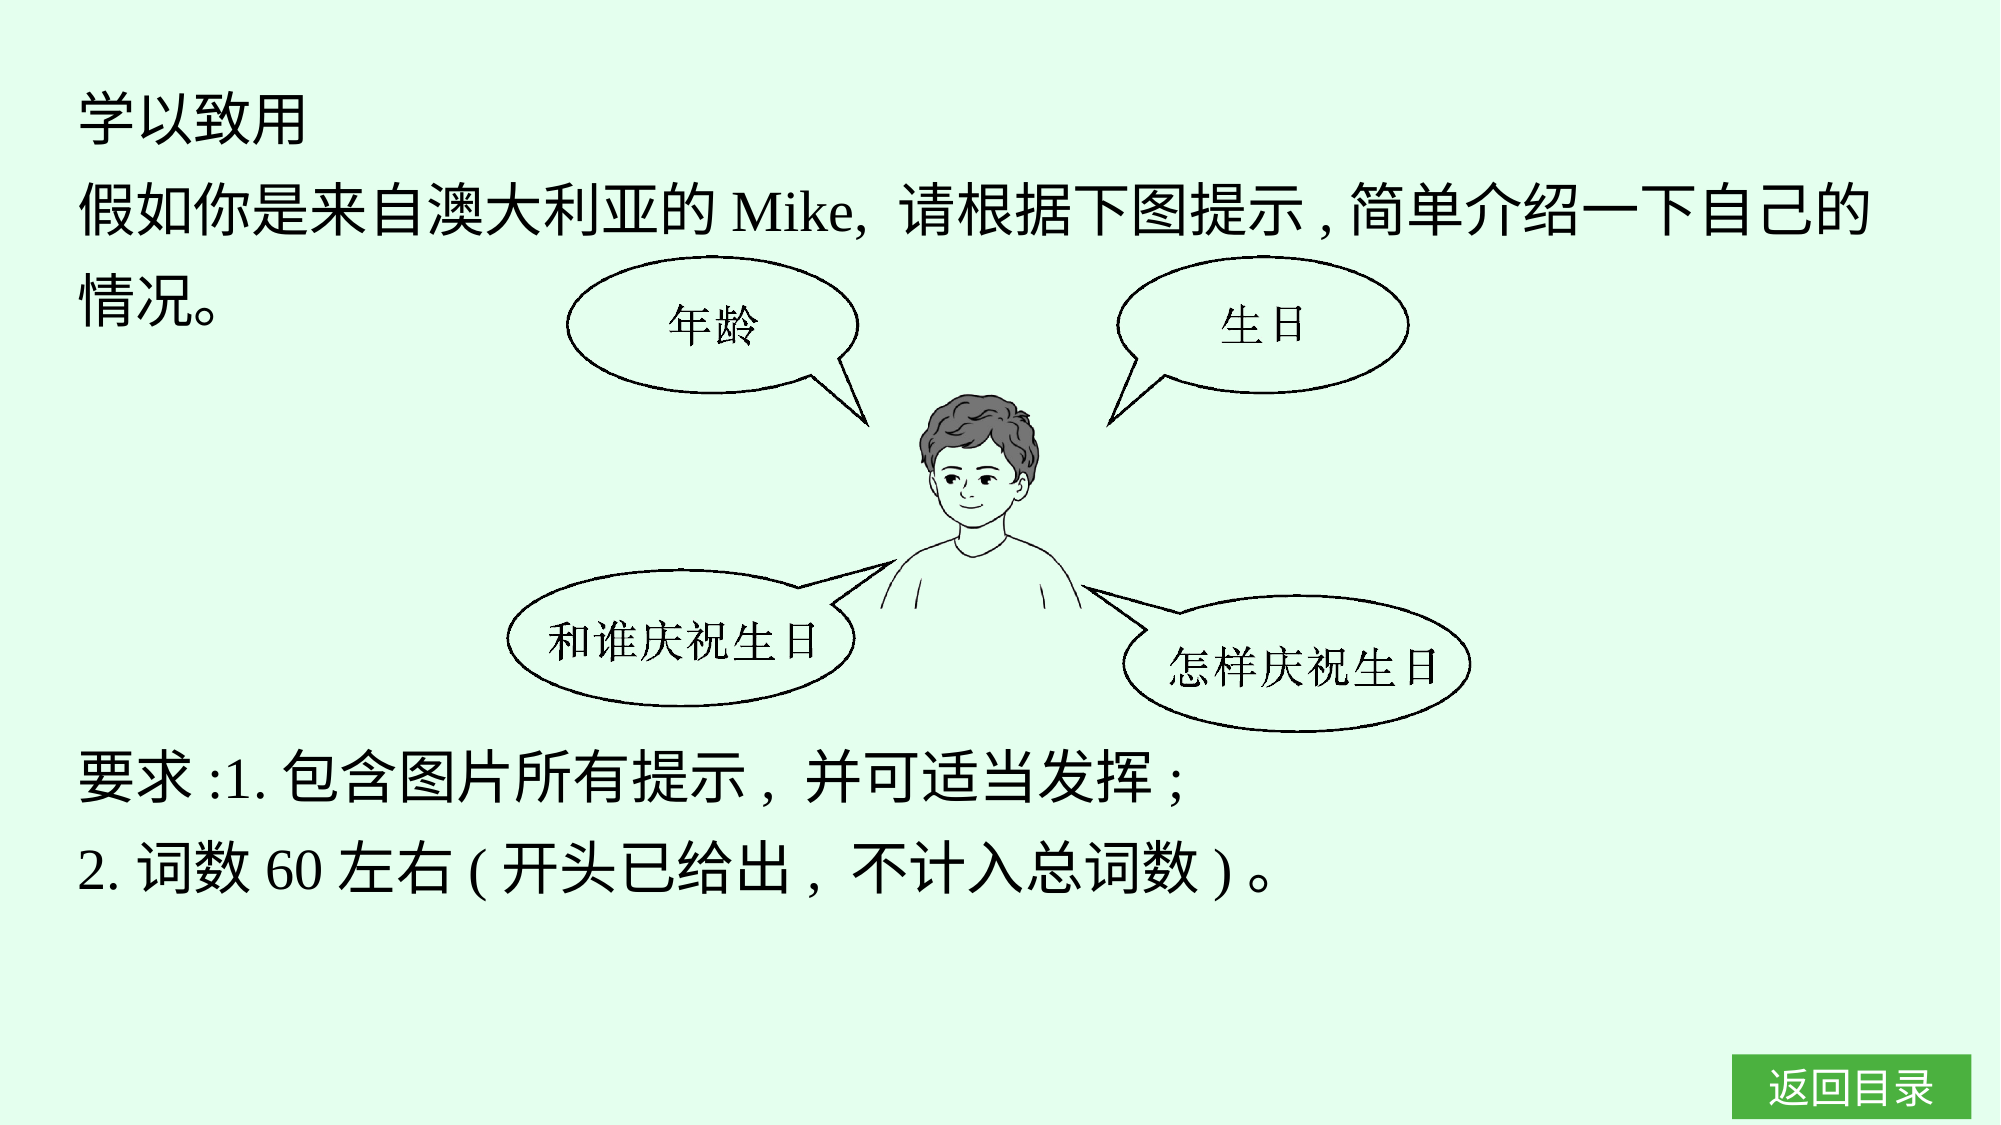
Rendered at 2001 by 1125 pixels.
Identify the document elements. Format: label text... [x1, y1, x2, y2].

text_box 学以致用 假如你是来自澳大利亚的Mike, 请根据下图提示,简单介绍一下自己的情况。 [62, 53, 1938, 342]
text_box 要求:1.包含图片所有提示, 并可适当发挥; 2.词数60左右(开头已给出, 不计入总词数)。 [62, 711, 1938, 909]
picture [502, 255, 1472, 734]
